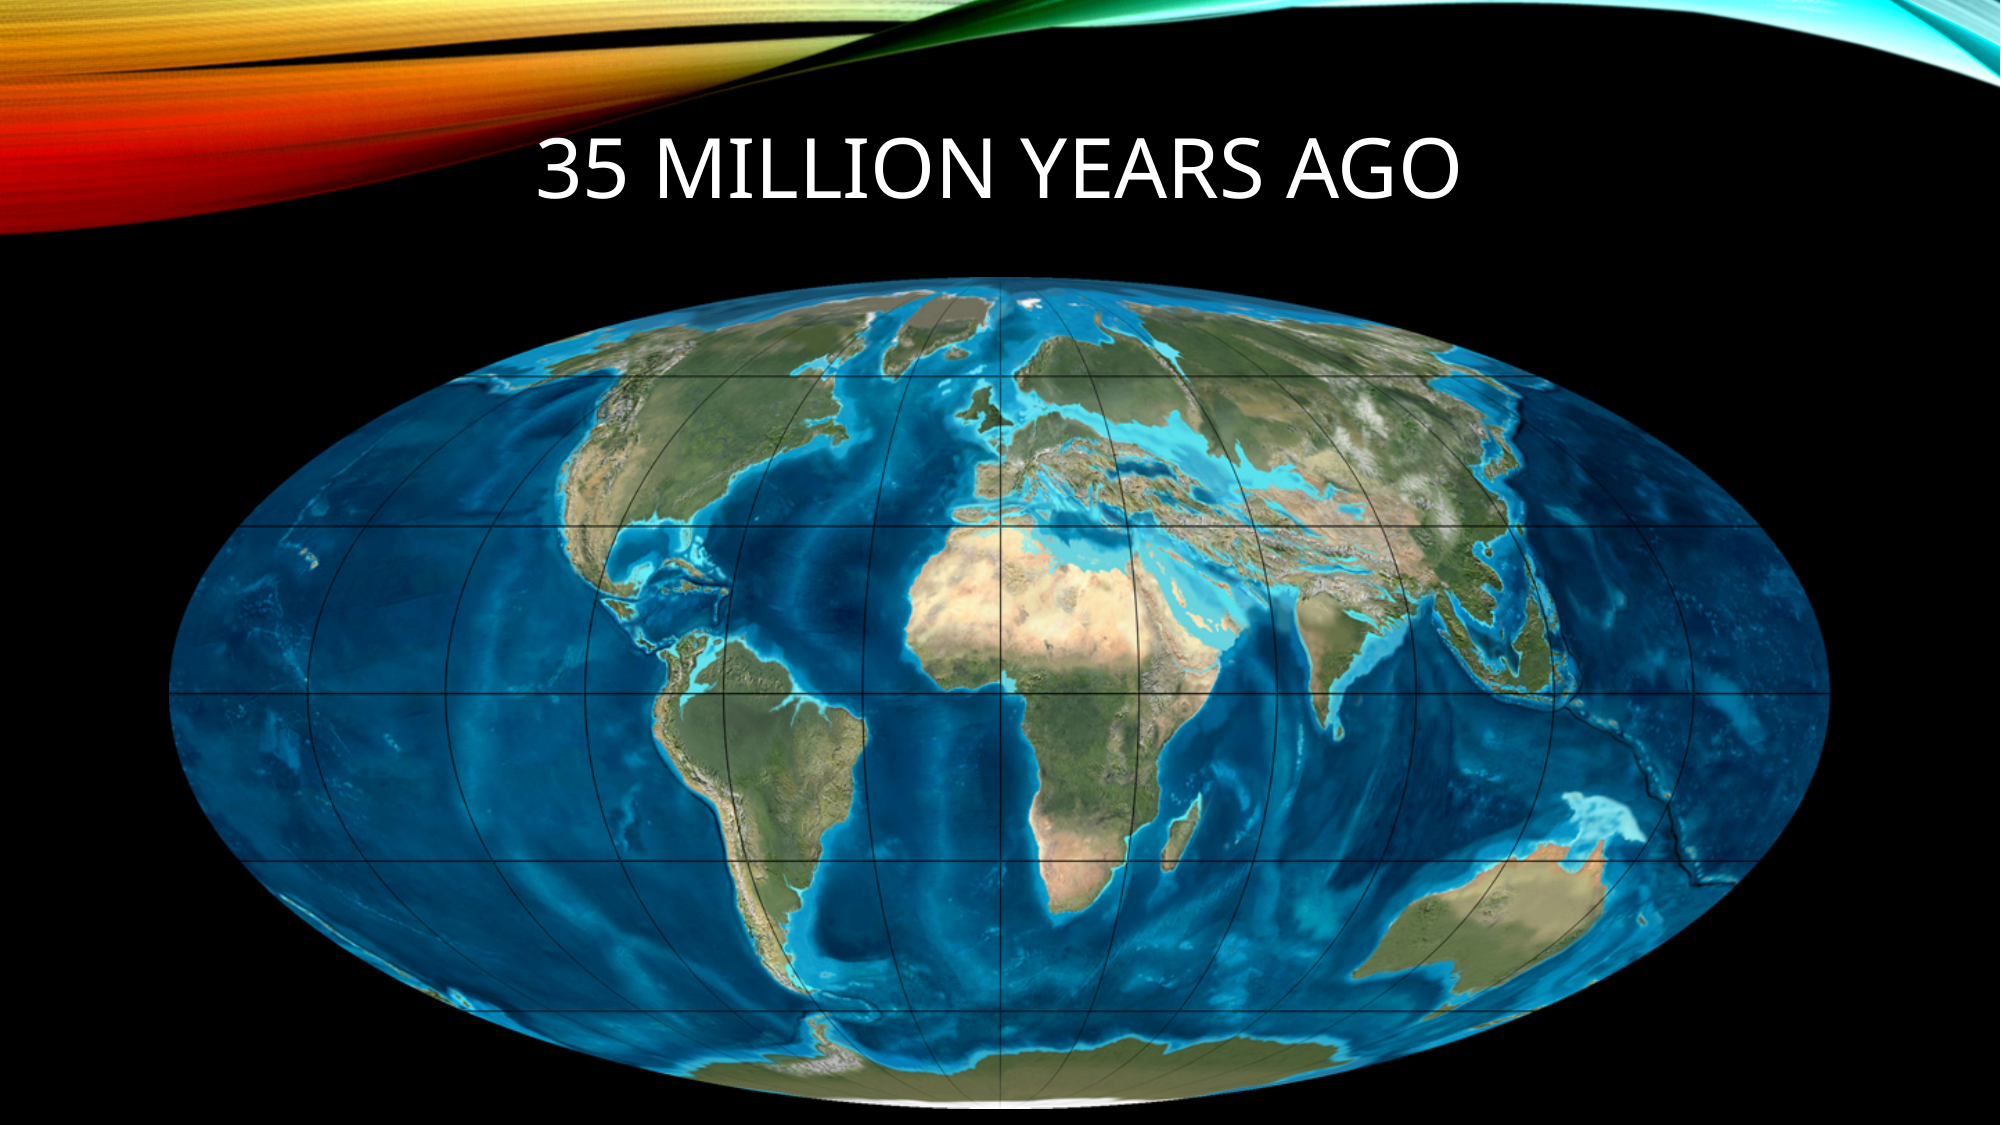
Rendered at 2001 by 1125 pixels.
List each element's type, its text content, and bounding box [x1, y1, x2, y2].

picture [168, 276, 1832, 1109]
picture [0, 0, 2000, 237]
title 35 Million Years Ago [293, 65, 1707, 276]
